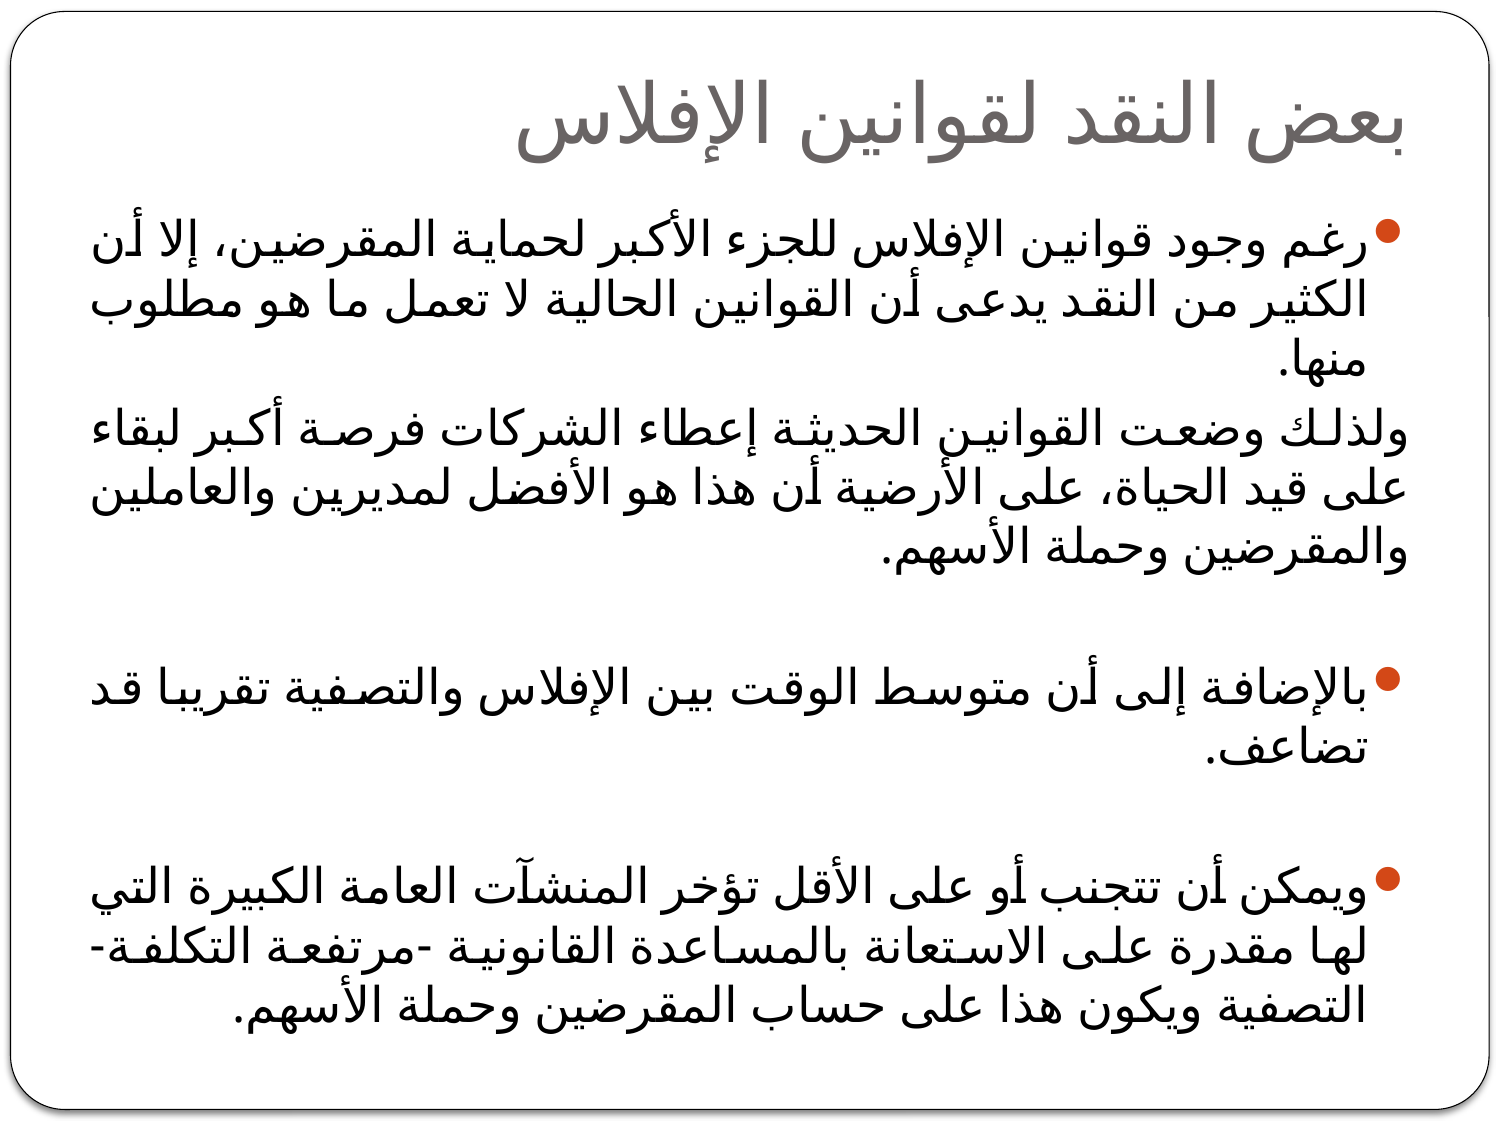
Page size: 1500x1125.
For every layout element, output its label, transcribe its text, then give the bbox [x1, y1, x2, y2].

list رغم وجود قوانين الإفلاس للجزء الأكبر لحماية المقرضين، إلا أن الكثير من النقد يدعى أن القوانين الحالية لا تعمل ما هو مطلوب منها. ولذلك وضعت القوانين الحديثة إعطاء الشركات فرصة أكبر لبقاء على قيد الحياة، على الأرضية أن هذا هو الأفضل لمديرين والعاملين والمقرضين وحملة الأسهم. بالإضافة إلى أن متوسط الوقت بين الإفلاس والتصفية تقريبا قد تضاعف. ويمكن أن تتجنب أو على الأقل تؤخر المنشآت العامة الكبيرة التي لها مقدرة على الاستعانة بالمساعدة القانونية -مرتفعة التكلفة- التصفية ويكون هذا على حساب المقرضين وحملة الأسهم. [75, 200, 1425, 1050]
title بعض النقد لقوانين الإفلاس [150, 45, 1425, 175]
